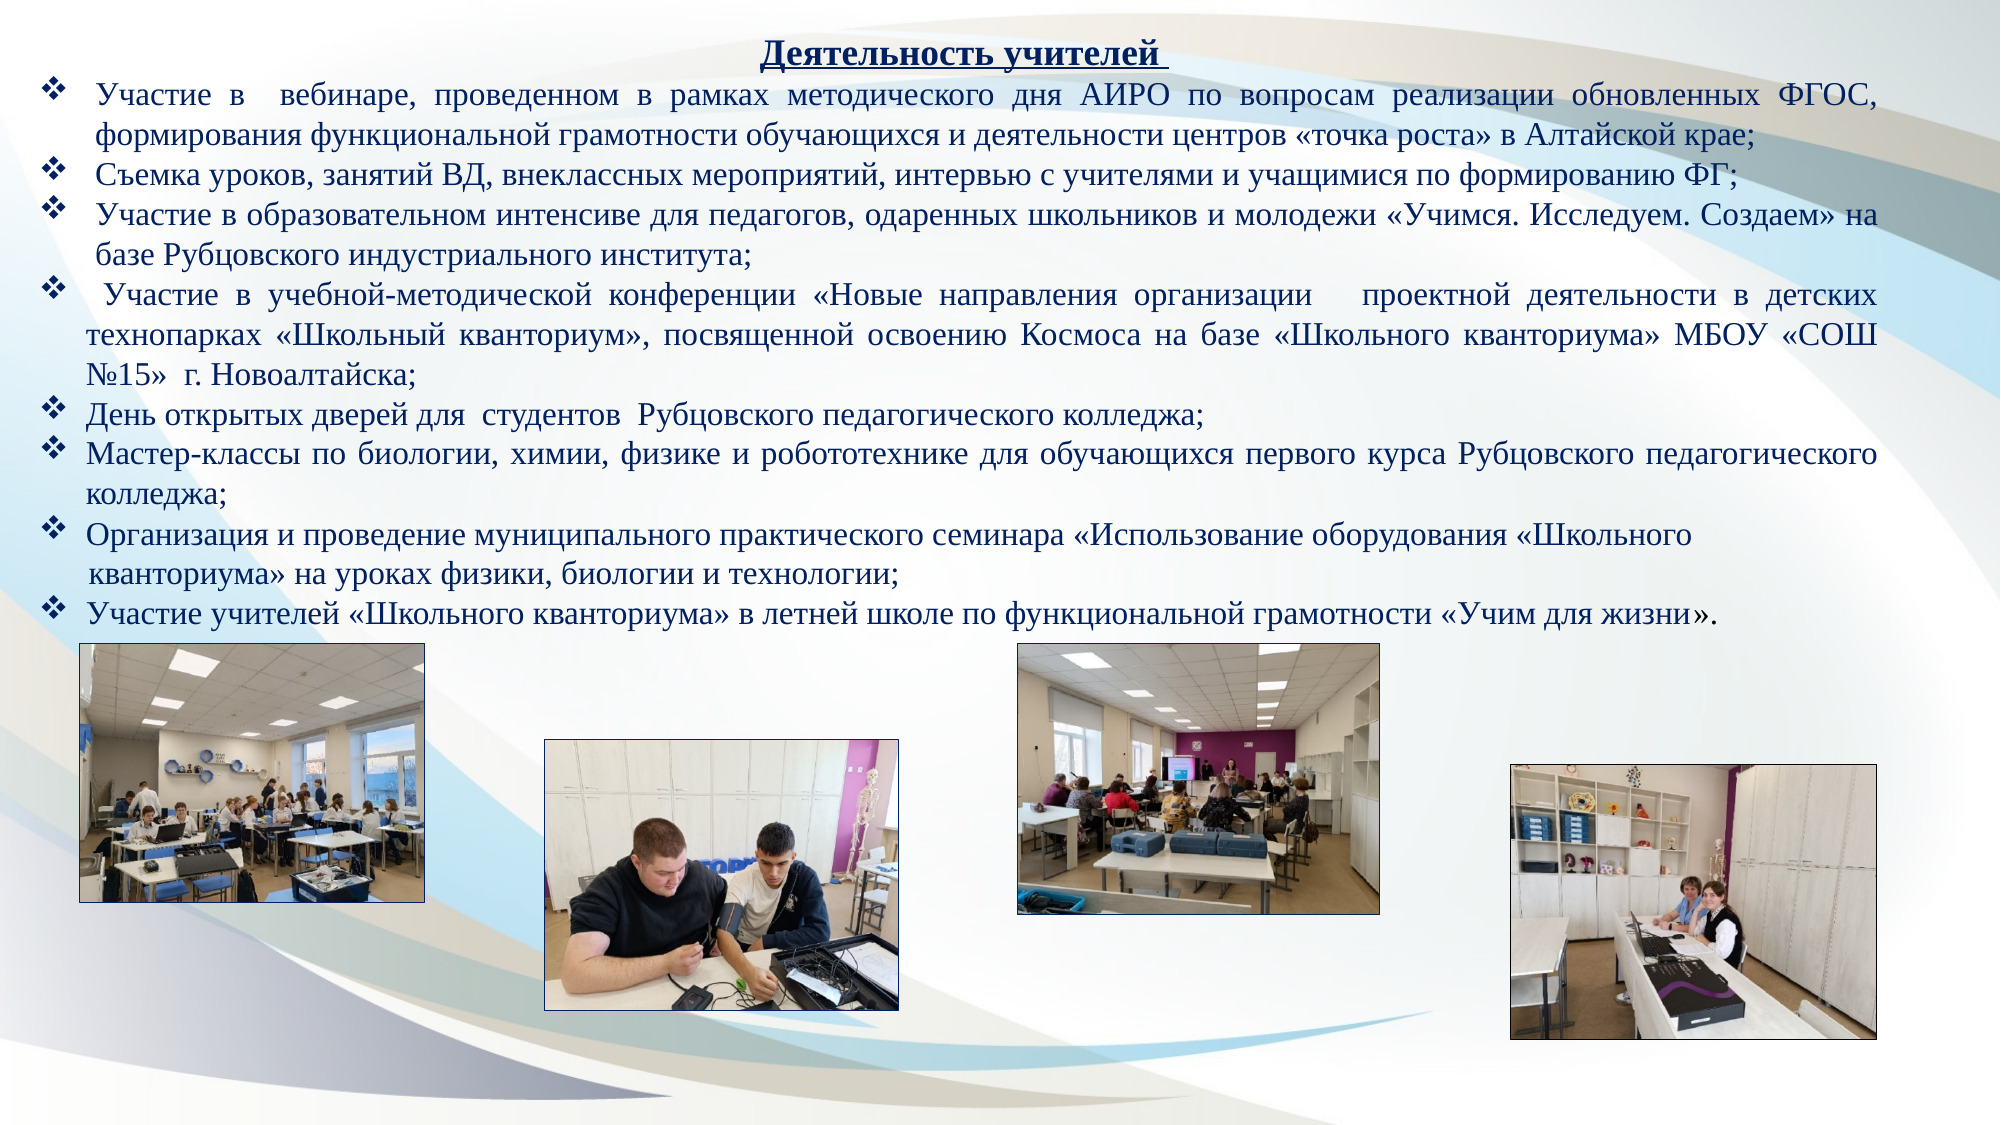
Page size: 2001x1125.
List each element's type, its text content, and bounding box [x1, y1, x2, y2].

picture [1018, 643, 1379, 915]
picture [1510, 764, 1877, 1039]
text_box Деятельность учителей Участие в вебинаре, проведенном в рамках методического дня АИРО по вопросам реализации обновленных ФГОС, формирования функциональной грамотности обучающихся и деятельности центров «точка роста» в Алтайской крае; Съемка уроков, занятий ВД, внеклассных мероприятий, интервью с учителями и учащимися по формированию ФГ; Участие в образовательном интенсиве для педагогов, одаренных школьников и молодежи «Учимся. Исследуем. Создаем» на базе Рубцовского индустриального института; Участие в учебной-методической конференции «Новые направления организации проектной деятельности в детских технопарках «Школьный кванториум», посвященной освоению Космоса на базе «Школьного кванториума» МБОУ «СОШ №15» г. Новоалтайска; День открытых дверей для студентов Рубцовского педагогического колледжа; Мастер-классы по биологии, химии, физике и робототехнике для обучающихся первого курса Рубцовского педагогического колледжа; Организация и проведение муниципального практического семинара «Использование оборудования «Школьного кванториума» на уроках физики, биологии и технологии; Участие учителей «Школьного кванториума» в летней школе по функциональной грамотности «Учим для жизни». [24, 20, 1896, 639]
picture [544, 739, 898, 1010]
picture [80, 643, 425, 902]
